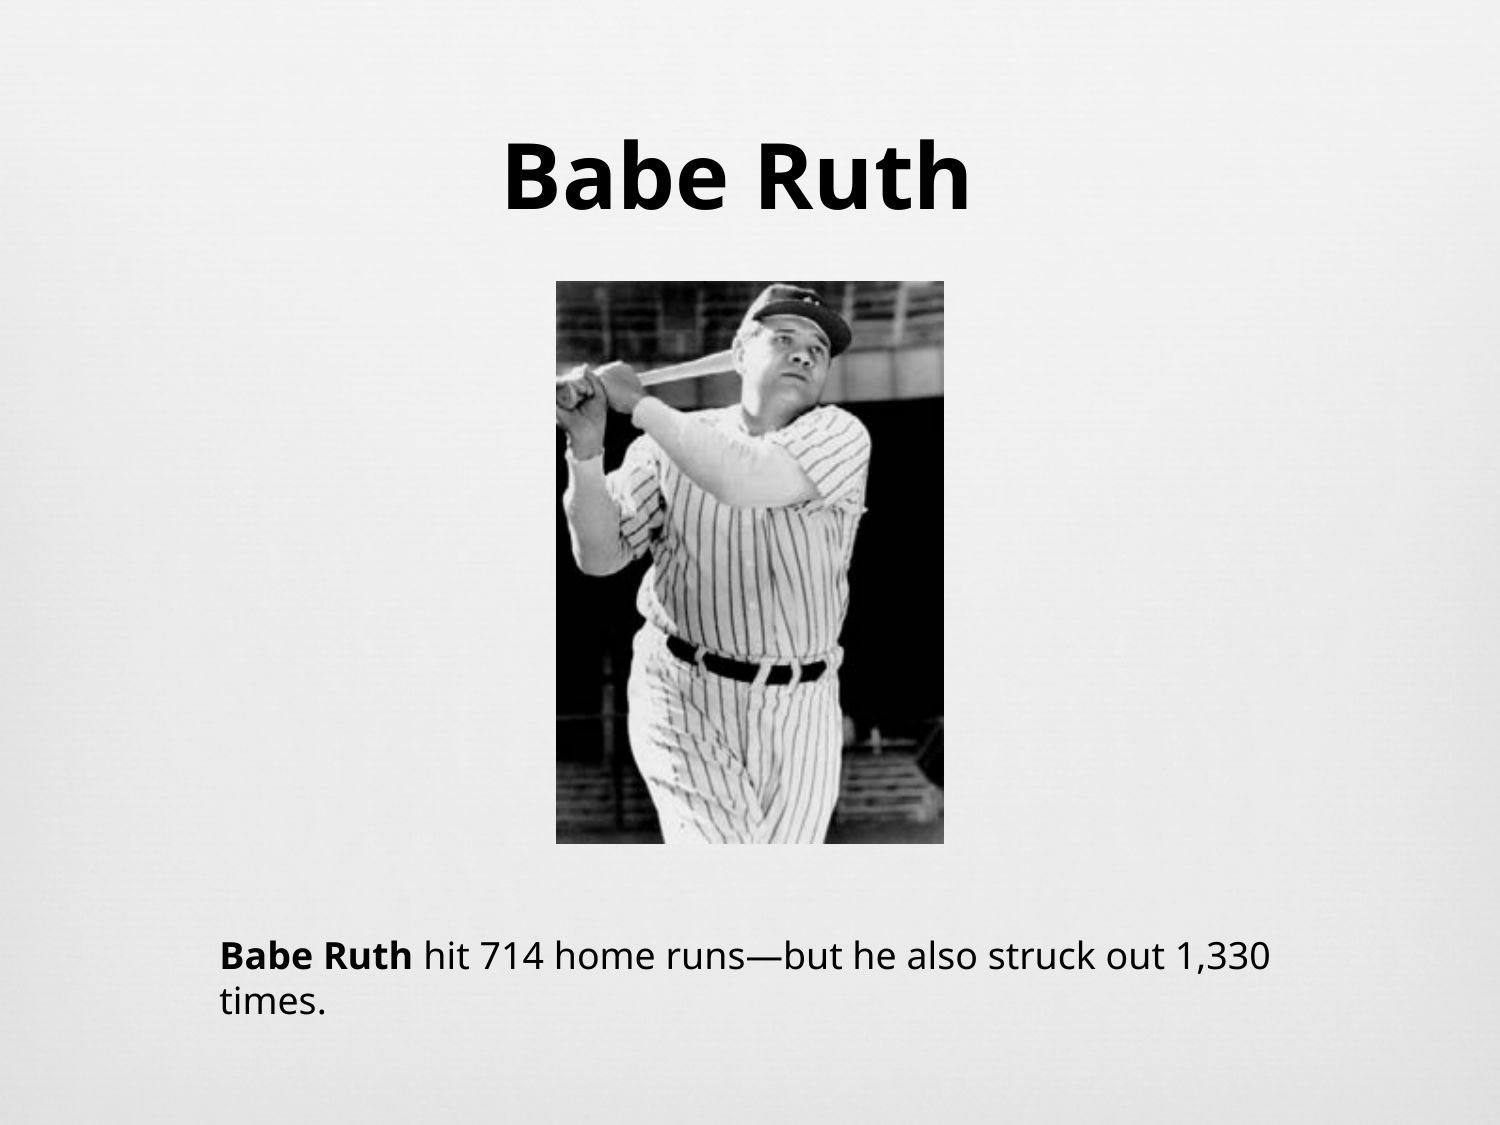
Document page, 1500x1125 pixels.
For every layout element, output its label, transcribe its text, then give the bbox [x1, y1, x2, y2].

picture [556, 280, 944, 845]
text_box Babe Ruth [472, 110, 1027, 236]
text_box Babe Ruth hit 714 home runs—but he also struck out 1,330 times. [204, 924, 1299, 1030]
